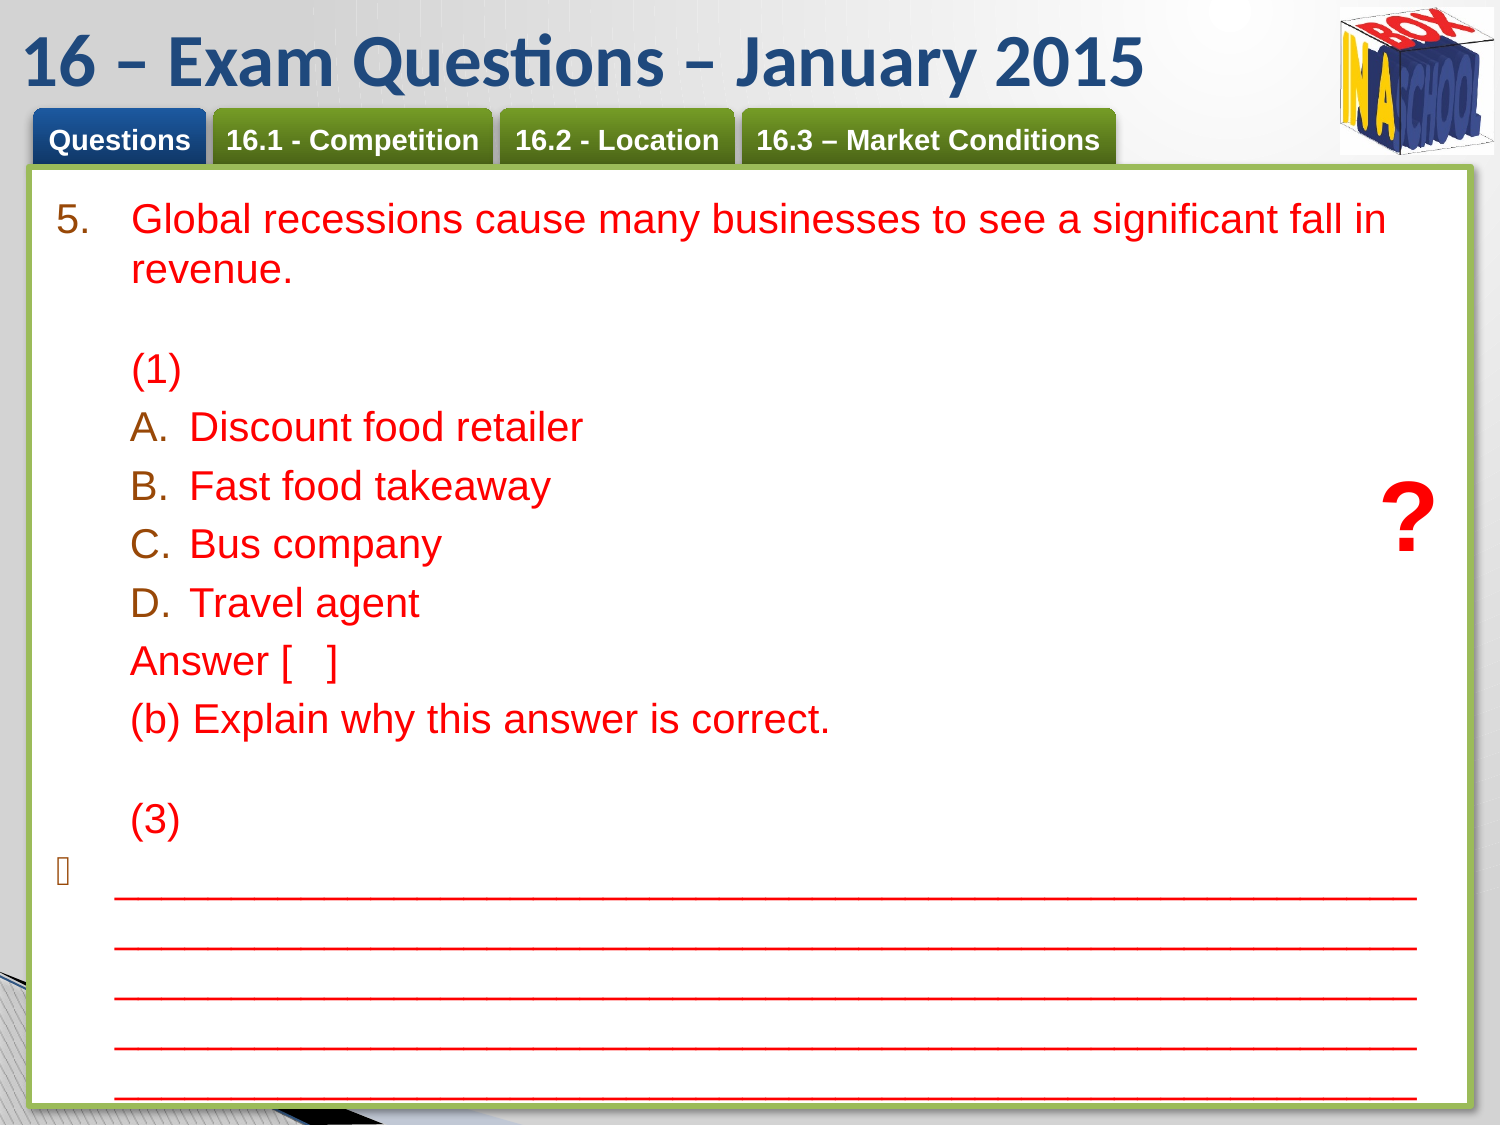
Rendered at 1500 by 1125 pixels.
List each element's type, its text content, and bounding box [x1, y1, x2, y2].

title 16 – Exam Questions – January 2015 [5, 11, 1270, 102]
text_box Global recessions cause many businesses to see a significant fall in revenue. (1) Discount food retailer Fast food takeaway Bus company Travel agent Answer [ ] (b) Explain why this answer is correct. (3) _____________________________________________________________________________________________________________________________________________________________________________________________________________________________________________________________________________________________________________________________________________________________________________________________________________________________________(Total for Question 5 = 4 marks) [41, 184, 1447, 1125]
text_box ? [1364, 444, 1459, 580]
picture [1340, 7, 1495, 155]
